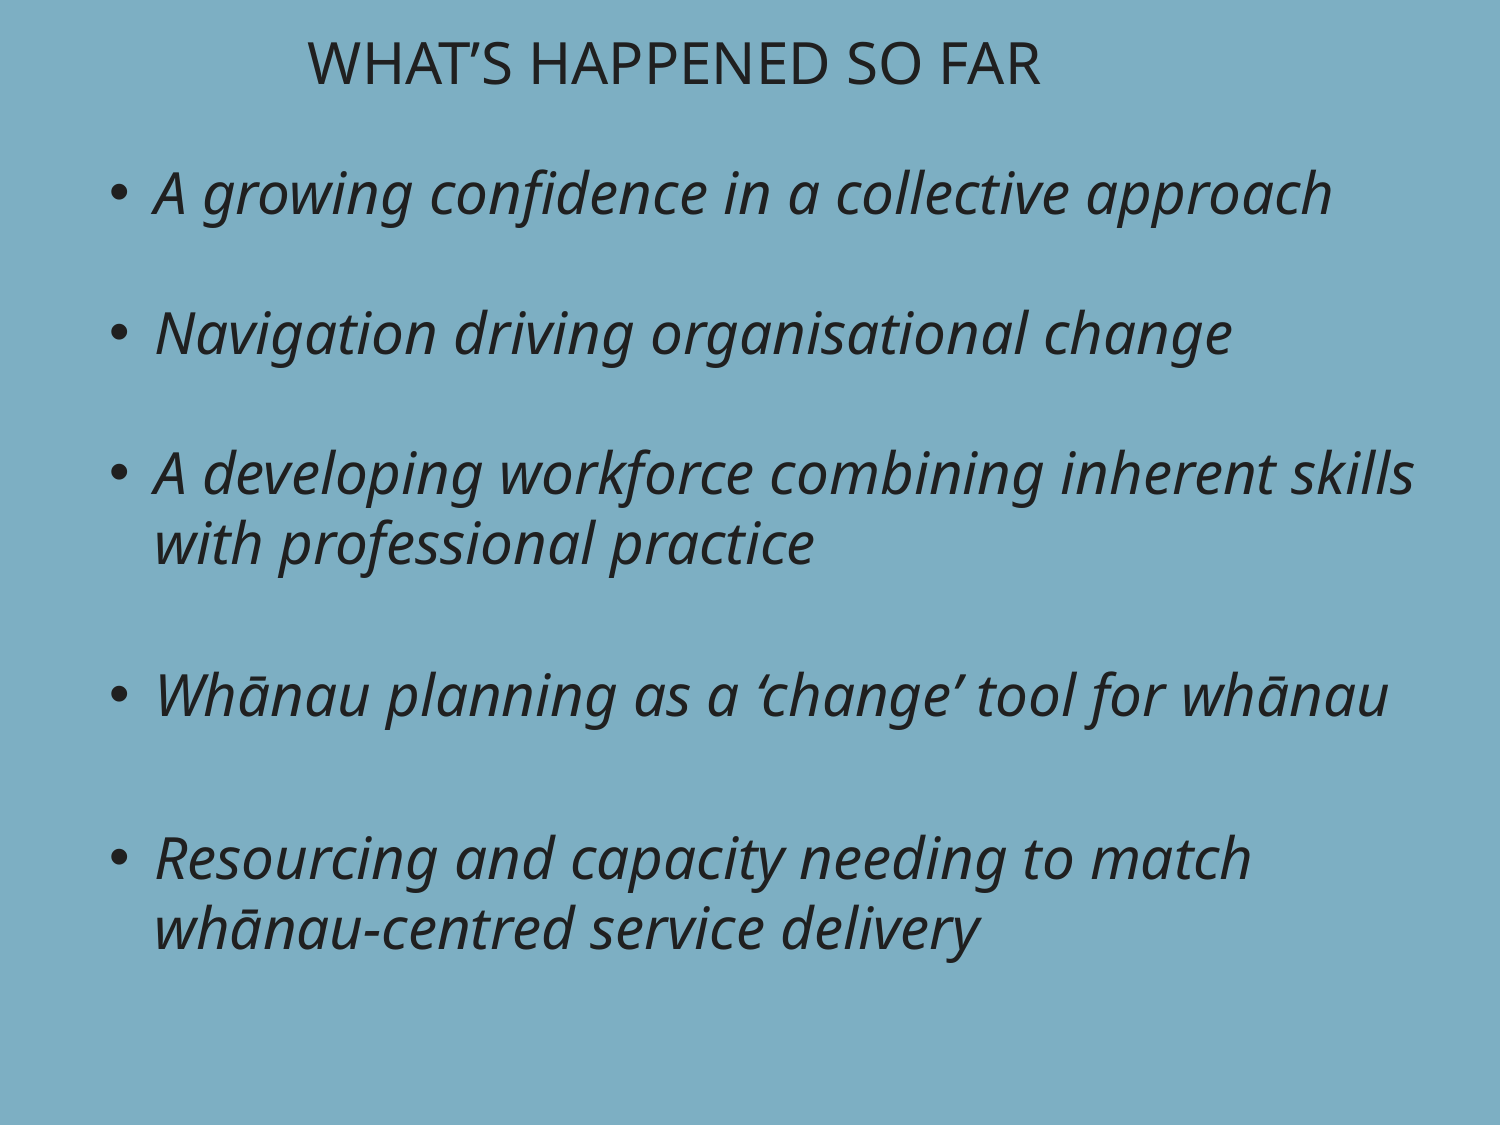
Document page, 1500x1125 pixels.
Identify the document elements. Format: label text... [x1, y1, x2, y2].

list A growing confidence in a collective approach Navigation driving organisational change A developing workforce combining inherent skills with professional practice Whānau planning as a ‘change’ tool for whānau Resourcing and capacity needing to match whānau-centred service delivery [94, 148, 1500, 1125]
title What’s Happened so far [0, 19, 1350, 126]
